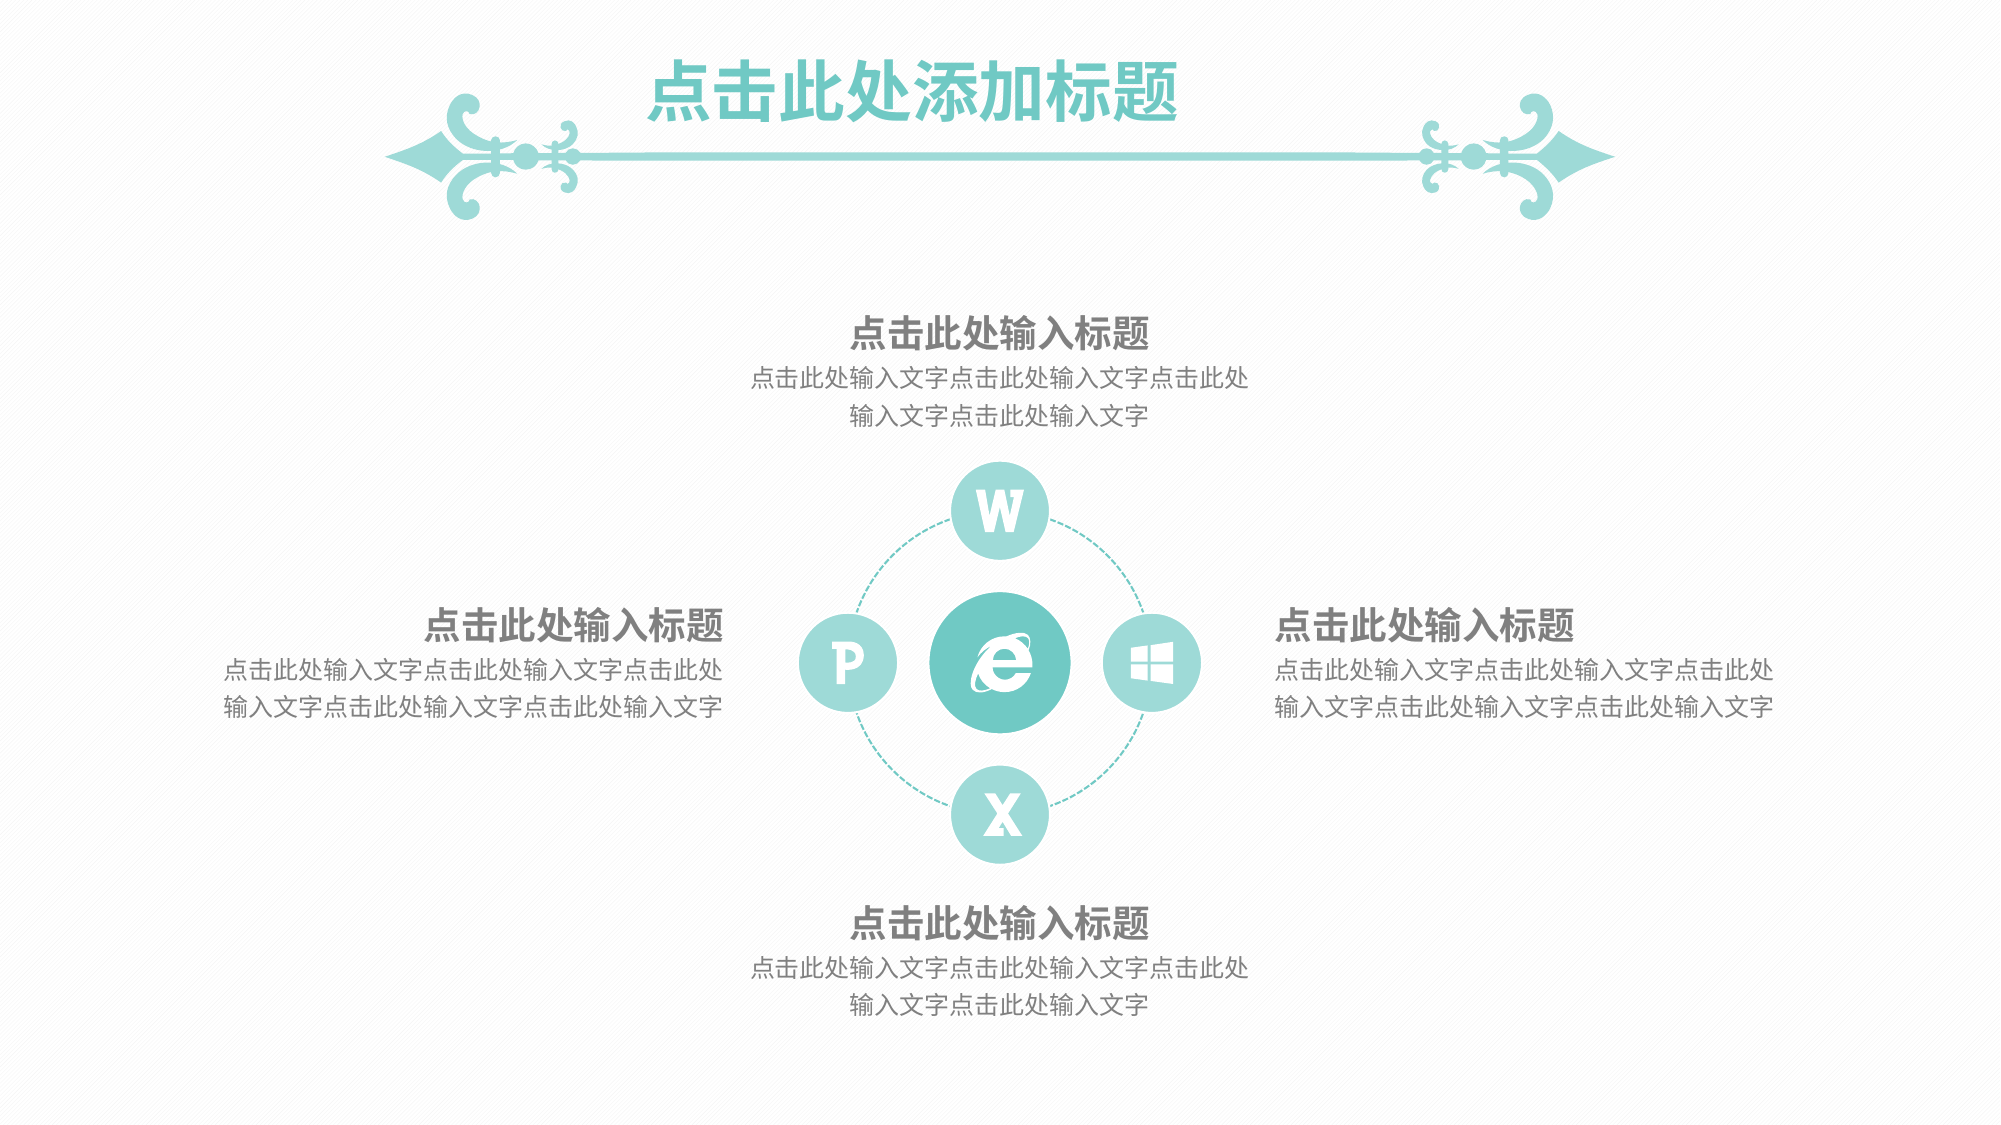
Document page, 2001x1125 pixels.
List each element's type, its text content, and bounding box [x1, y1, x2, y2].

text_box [1101, 612, 1203, 713]
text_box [797, 612, 899, 713]
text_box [384, 90, 1616, 224]
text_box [928, 591, 1072, 735]
text_box 点击此处输入标题 点击此处输入文字点击此处输入文字点击此处输入文字点击此处输入文字 [725, 291, 1275, 438]
text_box 点击此处输入标题 点击此处输入文字点击此处输入文字点击此处输入文字点击此处输入文字 [725, 881, 1275, 1027]
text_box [949, 460, 1050, 561]
text_box 点击此处输入标题 点击此处输入文字点击此处输入文字点击此处输入文字点击此处输入文字点击此处输入文字 [190, 583, 739, 730]
text_box 点击此处添加标题 [630, 42, 1370, 90]
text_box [949, 764, 1050, 865]
text_box 点击此处输入标题 点击此处输入文字点击此处输入文字点击此处输入文字点击此处输入文字点击此处输入文字 [1260, 583, 1809, 730]
text_box [855, 518, 1145, 807]
